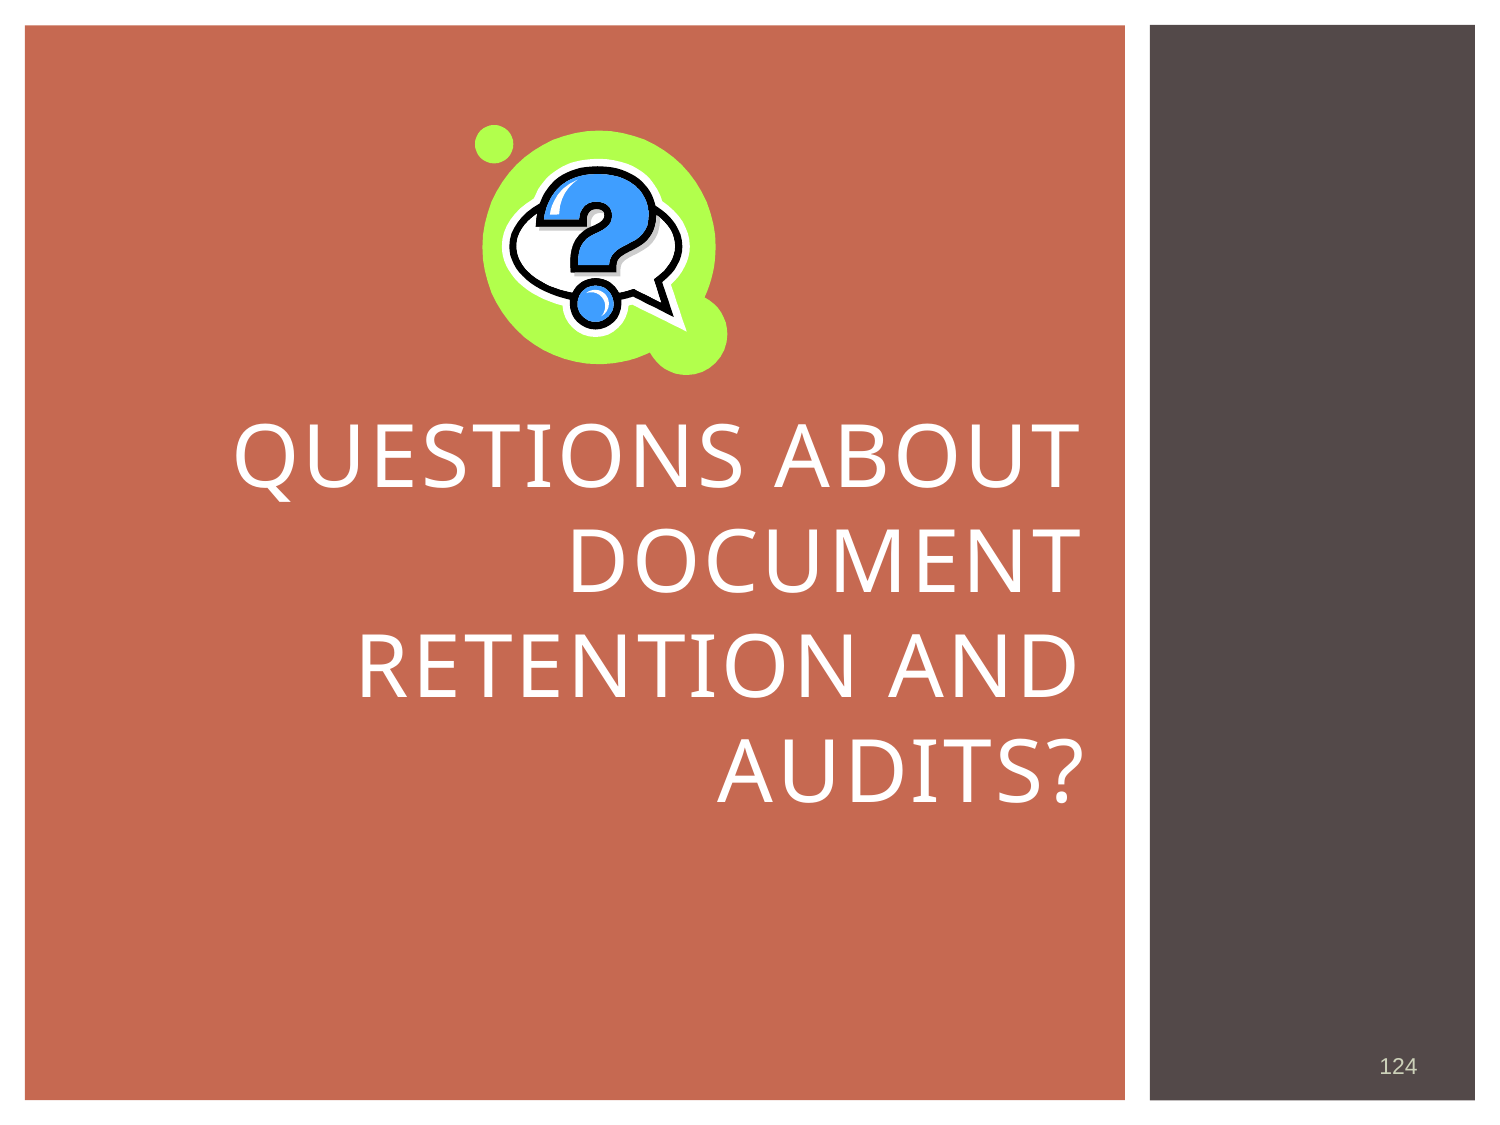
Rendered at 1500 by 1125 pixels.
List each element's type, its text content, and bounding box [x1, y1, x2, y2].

title Questions about document retention and audits? [62, 474, 1100, 745]
slide_number 124 [1349, 1041, 1448, 1089]
picture [474, 124, 728, 376]
